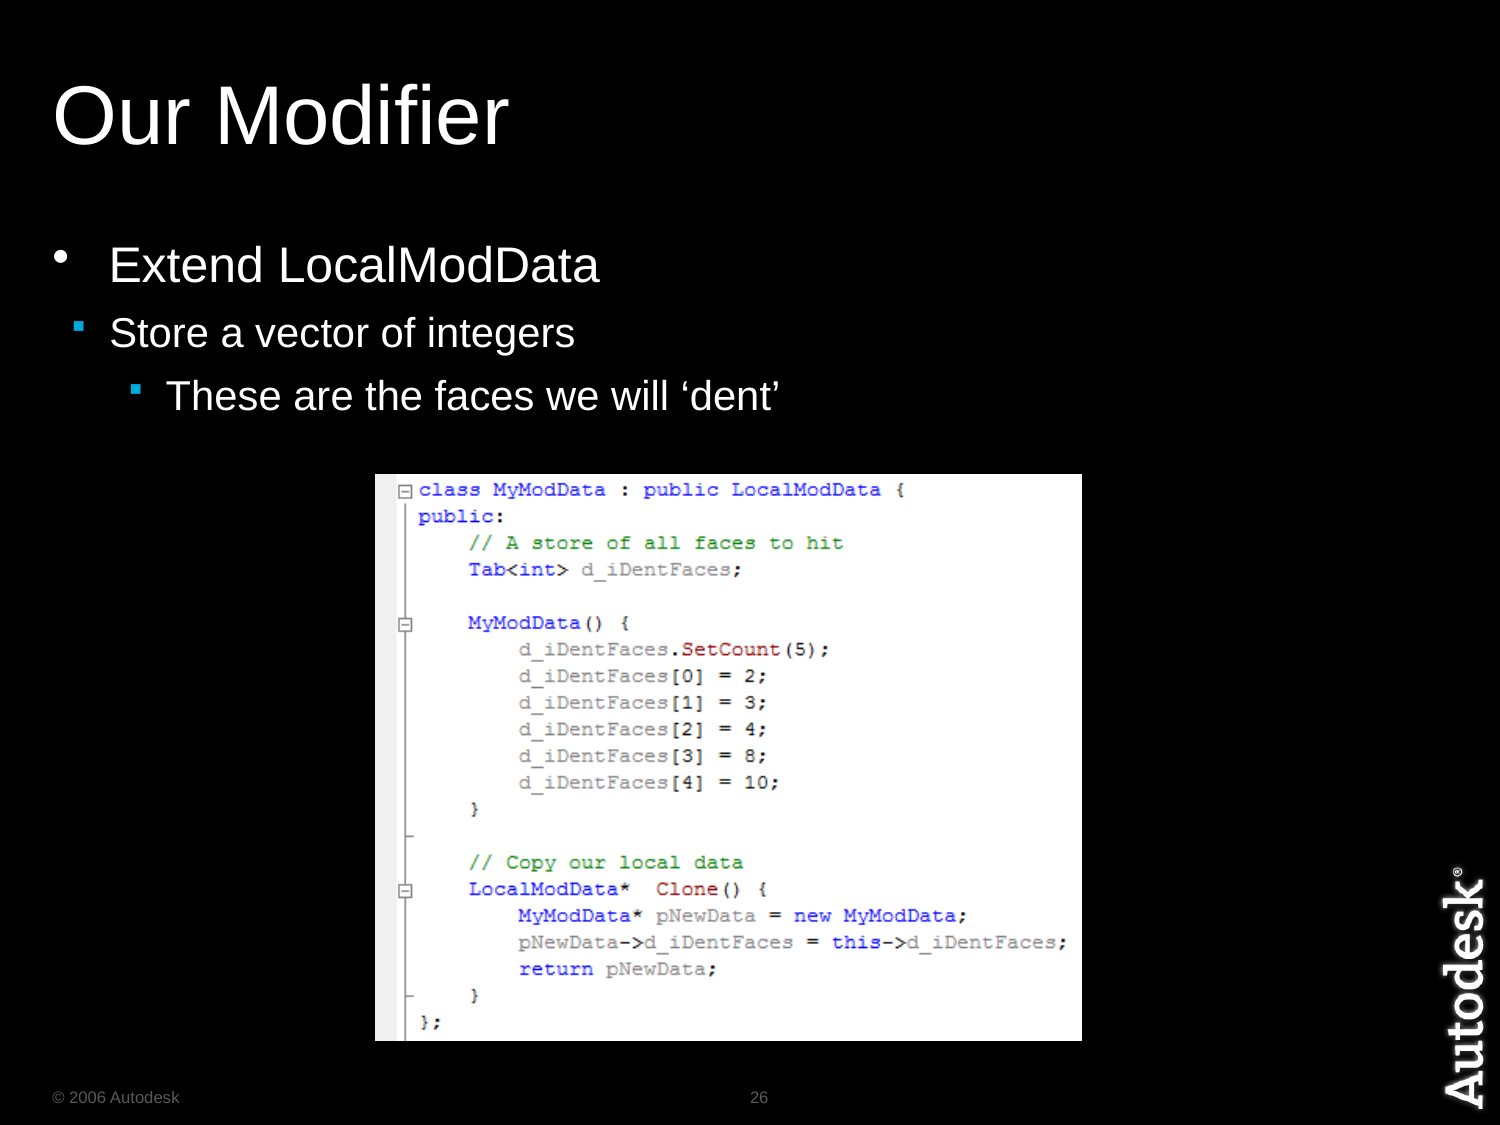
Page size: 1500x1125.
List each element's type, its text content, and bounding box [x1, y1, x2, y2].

list Extend LocalModData Store a vector of integers These are the faces we will ‘dent’ [52, 231, 1401, 1073]
picture [1402, 0, 1500, 1125]
picture [374, 474, 1082, 1041]
title Our Modifier [52, 22, 1401, 211]
